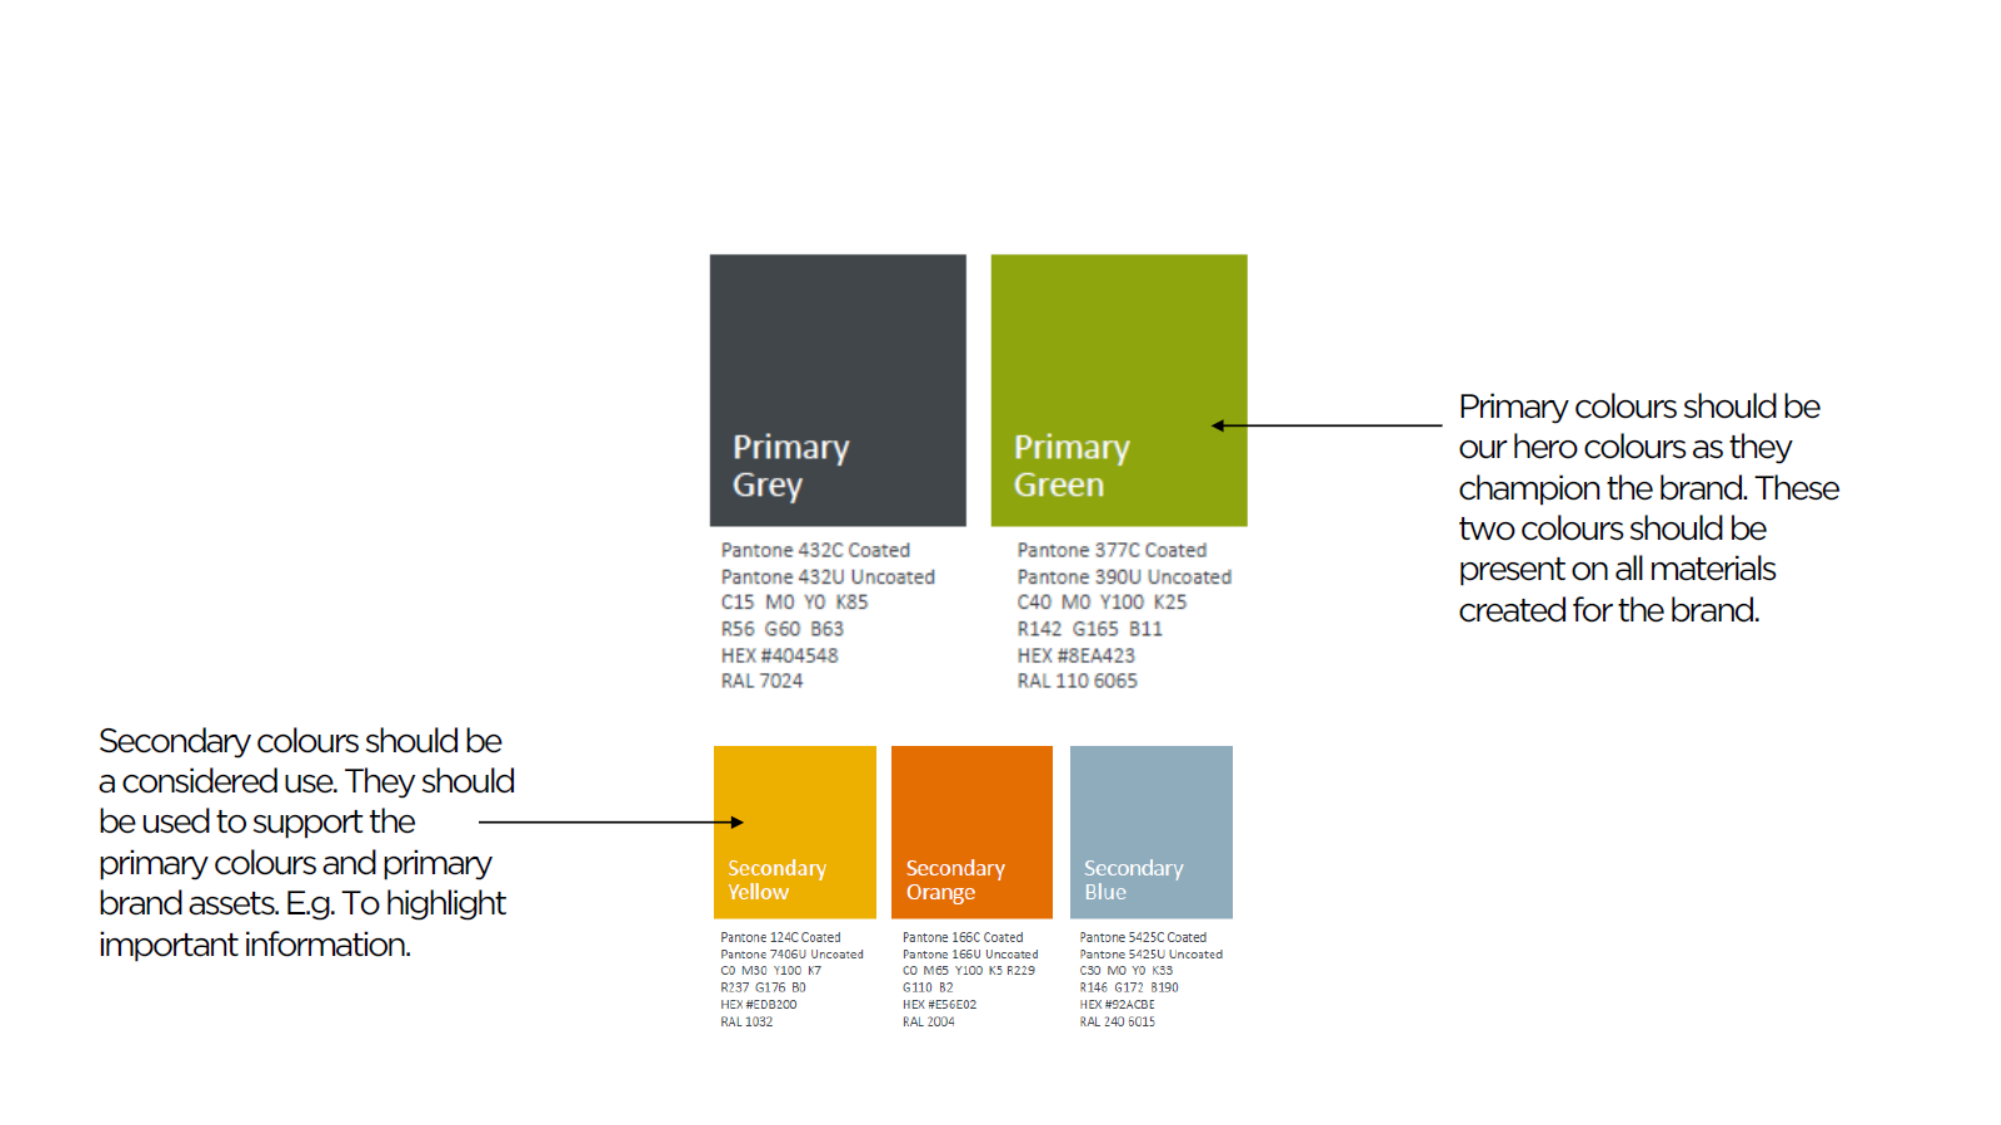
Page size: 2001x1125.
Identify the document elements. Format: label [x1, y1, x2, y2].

picture [70, 46, 1941, 1072]
